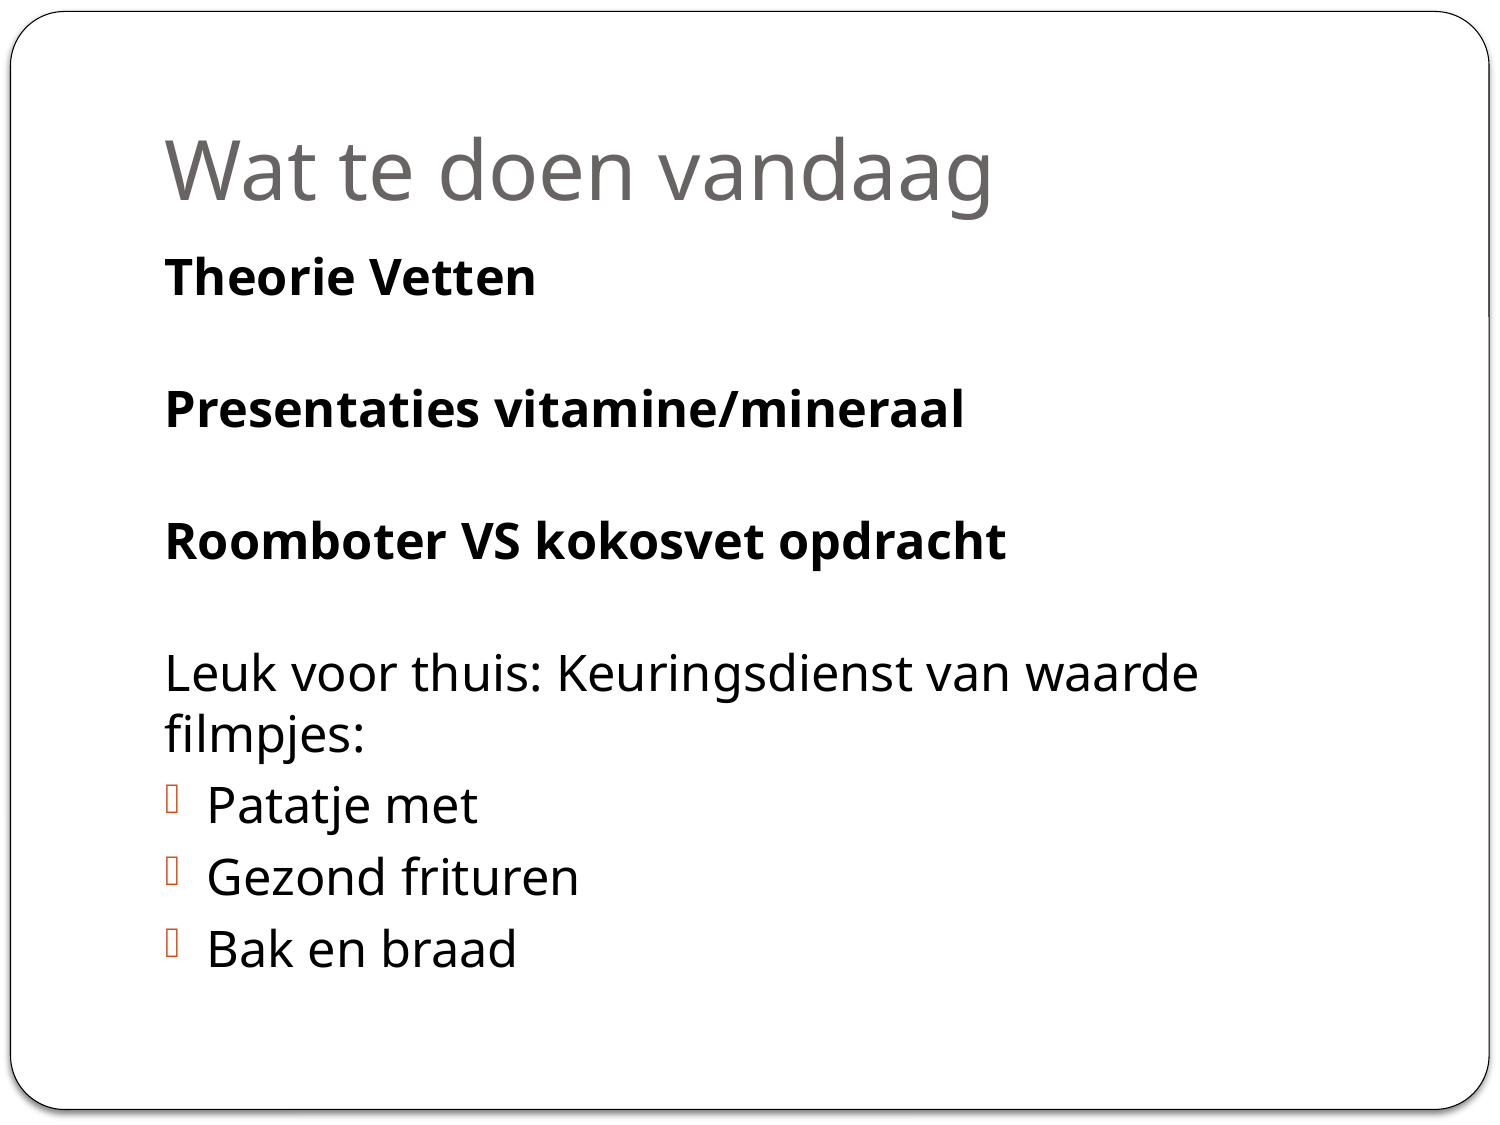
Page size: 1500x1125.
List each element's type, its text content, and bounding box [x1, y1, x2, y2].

title Wat te doen vandaag [150, 45, 1425, 233]
list Theorie Vetten Presentaties vitamine/mineraal Roomboter VS kokosvet opdracht Leuk voor thuis: Keuringsdienst van waarde filmpjes: Patatje met Gezond frituren Bak en braad [150, 237, 1425, 988]
